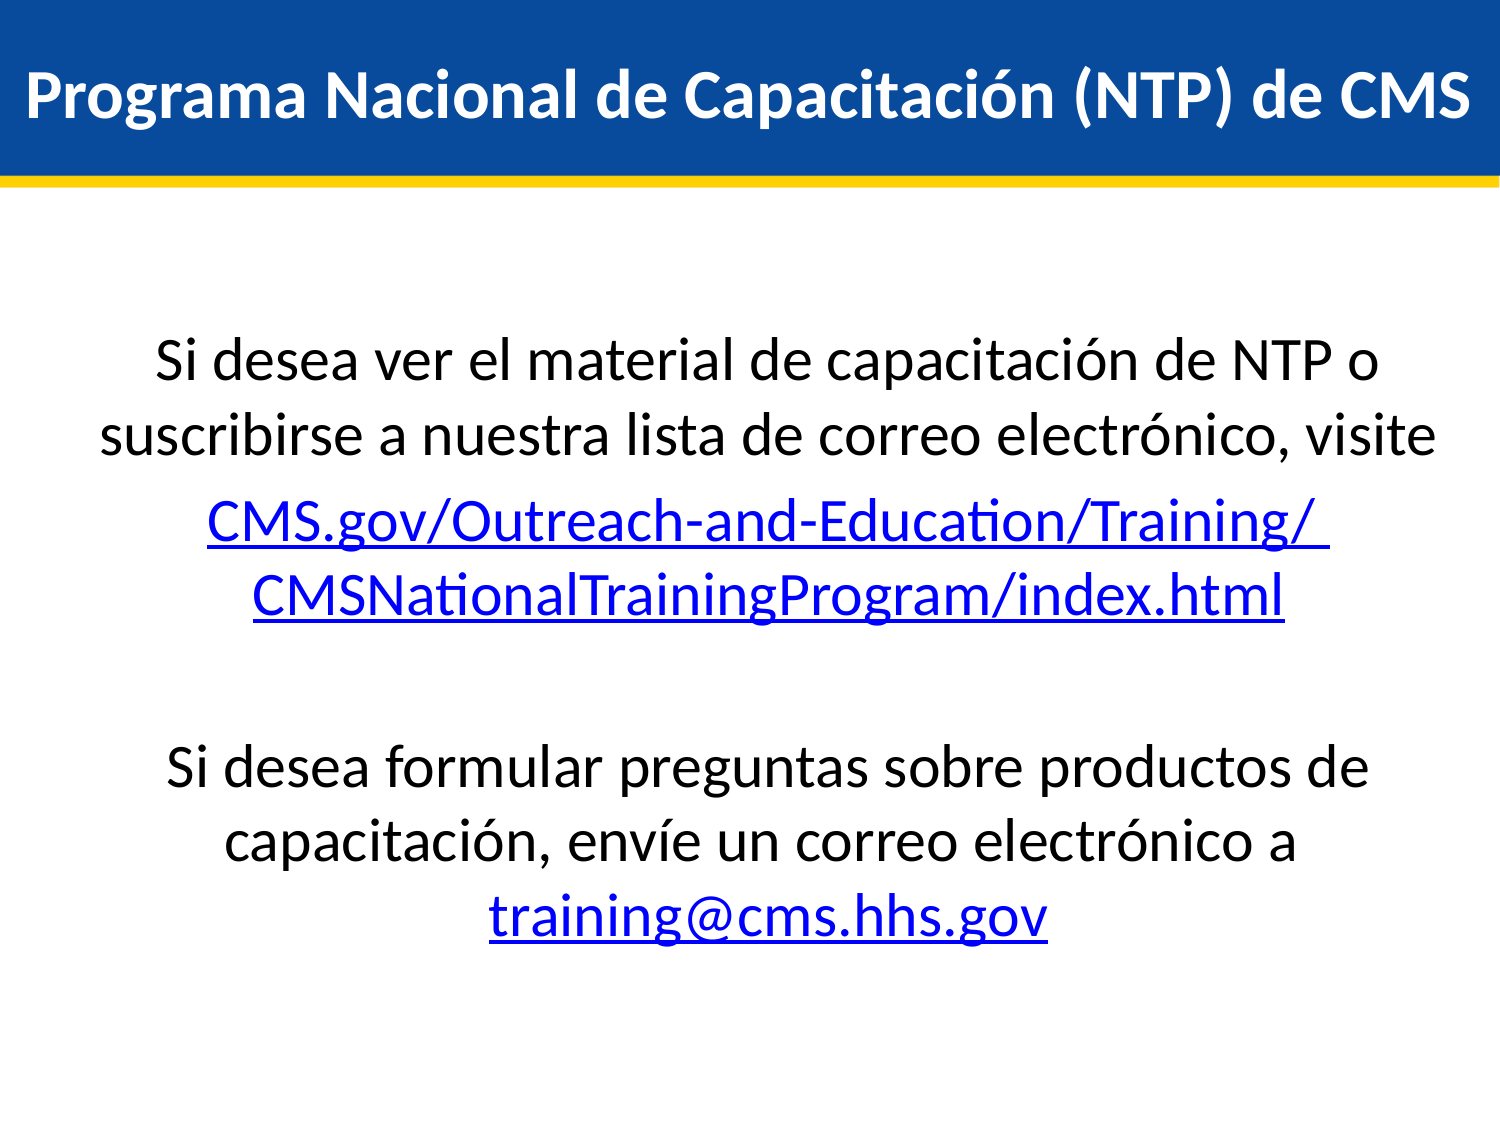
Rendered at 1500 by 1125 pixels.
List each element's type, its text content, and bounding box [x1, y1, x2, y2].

picture [0, 178, 1500, 188]
title Programa Nacional de Capacitación (NTP) de CMS [0, 2, 1500, 178]
list Si desea ver el material de capacitación de NTP o suscribirse a nuestra lista de correo electrónico, visite CMS.gov/Outreach-and-Education/Training/ CMSNationalTrainingProgram/index.html Si desea formular preguntas sobre productos de capacitación, envíe un correo electrónico a training@cms.hhs.gov [75, 224, 1463, 968]
